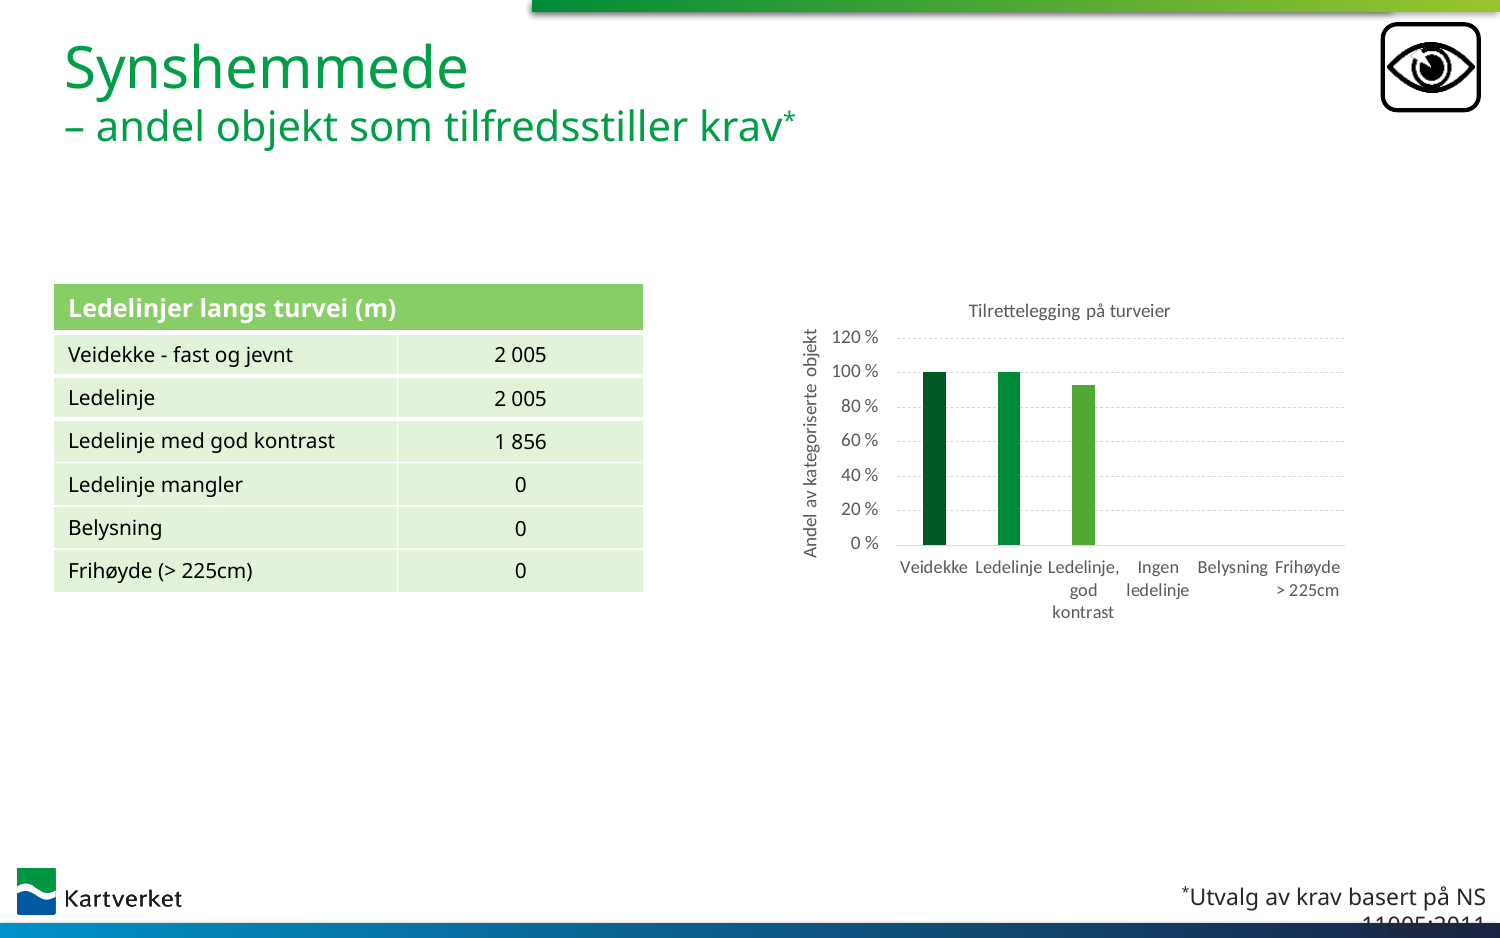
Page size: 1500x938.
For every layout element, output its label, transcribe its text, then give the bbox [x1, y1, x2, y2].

table_cell Veidekke - fast og jevnt [54, 335, 397, 374]
table_cell 1 856 [398, 421, 643, 462]
table_cell 0 [398, 463, 643, 505]
table_cell 0 [398, 550, 643, 592]
table_cell 2 005 [398, 335, 643, 374]
table_cell Belysning [54, 507, 397, 548]
text_box Synshemmede – andel objekt som tilfredsstiller krav* [49, 24, 1431, 158]
table_cell 2 005 [398, 378, 643, 417]
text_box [1382, 24, 1480, 111]
table_header Ledelinjer langs turvei (m) [54, 284, 643, 330]
table_cell 0 [398, 507, 643, 548]
text_box *Utvalg av krav basert på NS 11005:2011 [1068, 873, 1500, 938]
picture [791, 291, 1348, 630]
table_cell Ledelinje [54, 378, 397, 417]
table_cell Frihøyde (> 225cm) [54, 550, 397, 592]
table_cell Ledelinje med god kontrast [54, 421, 397, 462]
table_cell Ledelinje mangler [54, 463, 397, 505]
